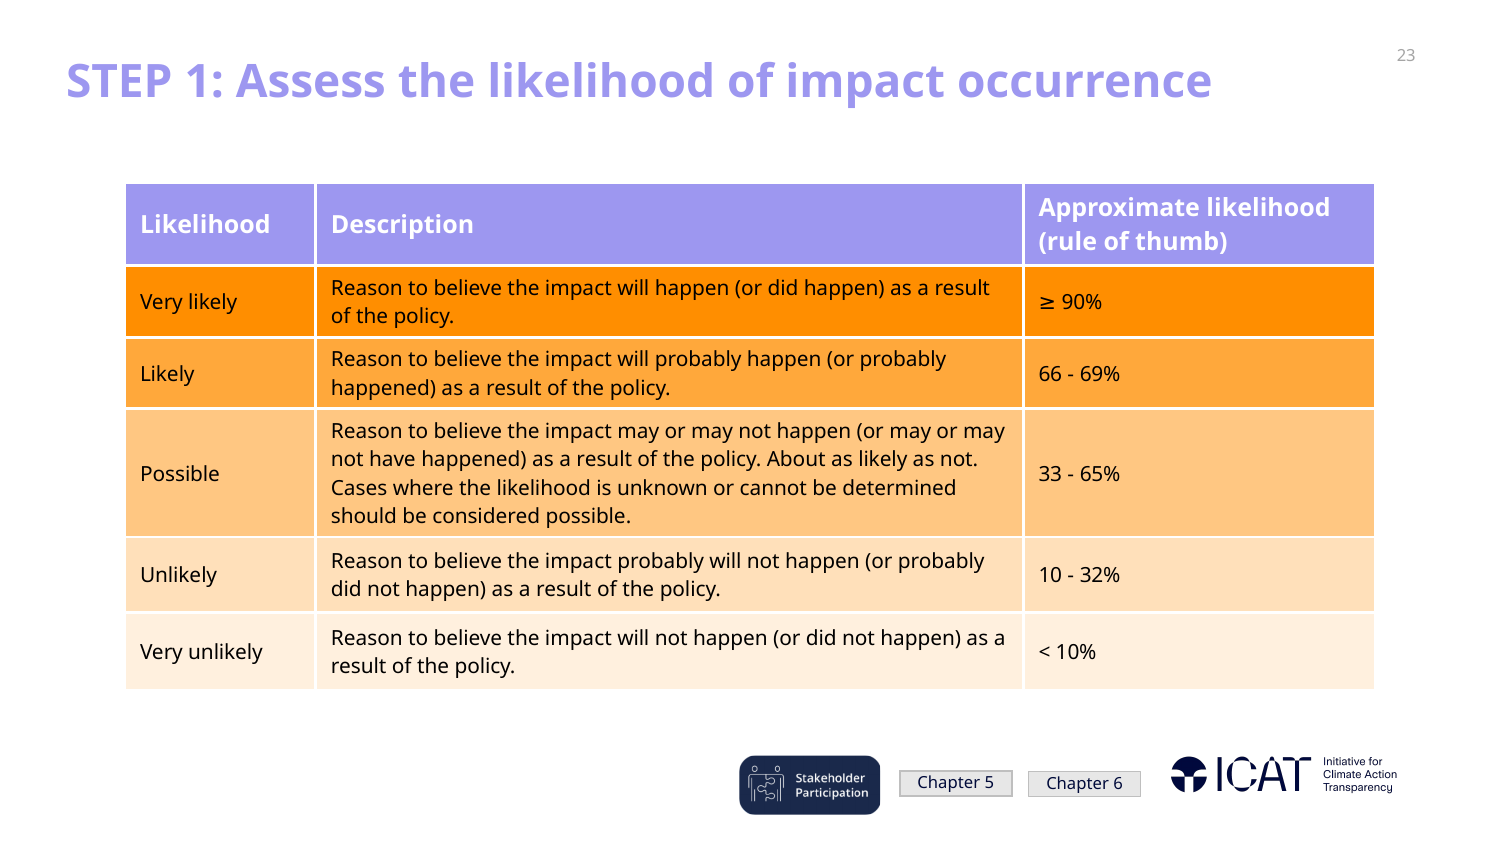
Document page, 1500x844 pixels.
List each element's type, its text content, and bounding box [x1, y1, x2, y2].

table_cell ≥ 90% [1025, 267, 1374, 336]
table_cell Reason to believe the impact may or may not happen (or may or may not have happened) as a result of the policy. About as likely as not. Cases where the likelihood is unknown or cannot be determined should be considered possible. [317, 410, 1022, 536]
list Chapter 5 [900, 770, 1012, 796]
table_cell Reason to believe the impact will not happen (or did not happen) as a result of the policy. [317, 614, 1022, 689]
table_cell Reason to believe the impact will probably happen (or probably happened) as a result of the policy. [317, 339, 1022, 407]
table_header Likelihood [126, 184, 314, 264]
text_box [896, 771, 1009, 797]
table_cell 33 - 65% [1025, 410, 1374, 536]
table_cell < 10% [1025, 614, 1374, 689]
title STEP 1: Assess the likelihood of impact occurrence [51, 35, 1449, 130]
table_cell Likely [126, 339, 314, 407]
table_cell 66 - 69% [1025, 339, 1374, 407]
table_header Approximate likelihood (rule of thumb) [1025, 184, 1374, 264]
text_box [1009, 771, 1015, 797]
table_cell Possible [126, 410, 314, 536]
picture [1171, 724, 1430, 824]
table_cell Reason to believe the impact probably will not happen (or probably did not happen) as a result of the policy. [317, 538, 1022, 611]
table_cell 10 - 32% [1025, 538, 1374, 611]
table_cell Reason to believe the impact will happen (or did happen) as a result of the policy. [317, 267, 1022, 336]
table_cell Unlikely [126, 538, 314, 611]
table_cell Very unlikely [126, 614, 314, 689]
table_header Description [317, 184, 1022, 264]
text_box [1028, 770, 1141, 796]
picture [739, 755, 881, 815]
table_cell Very likely [126, 267, 314, 336]
